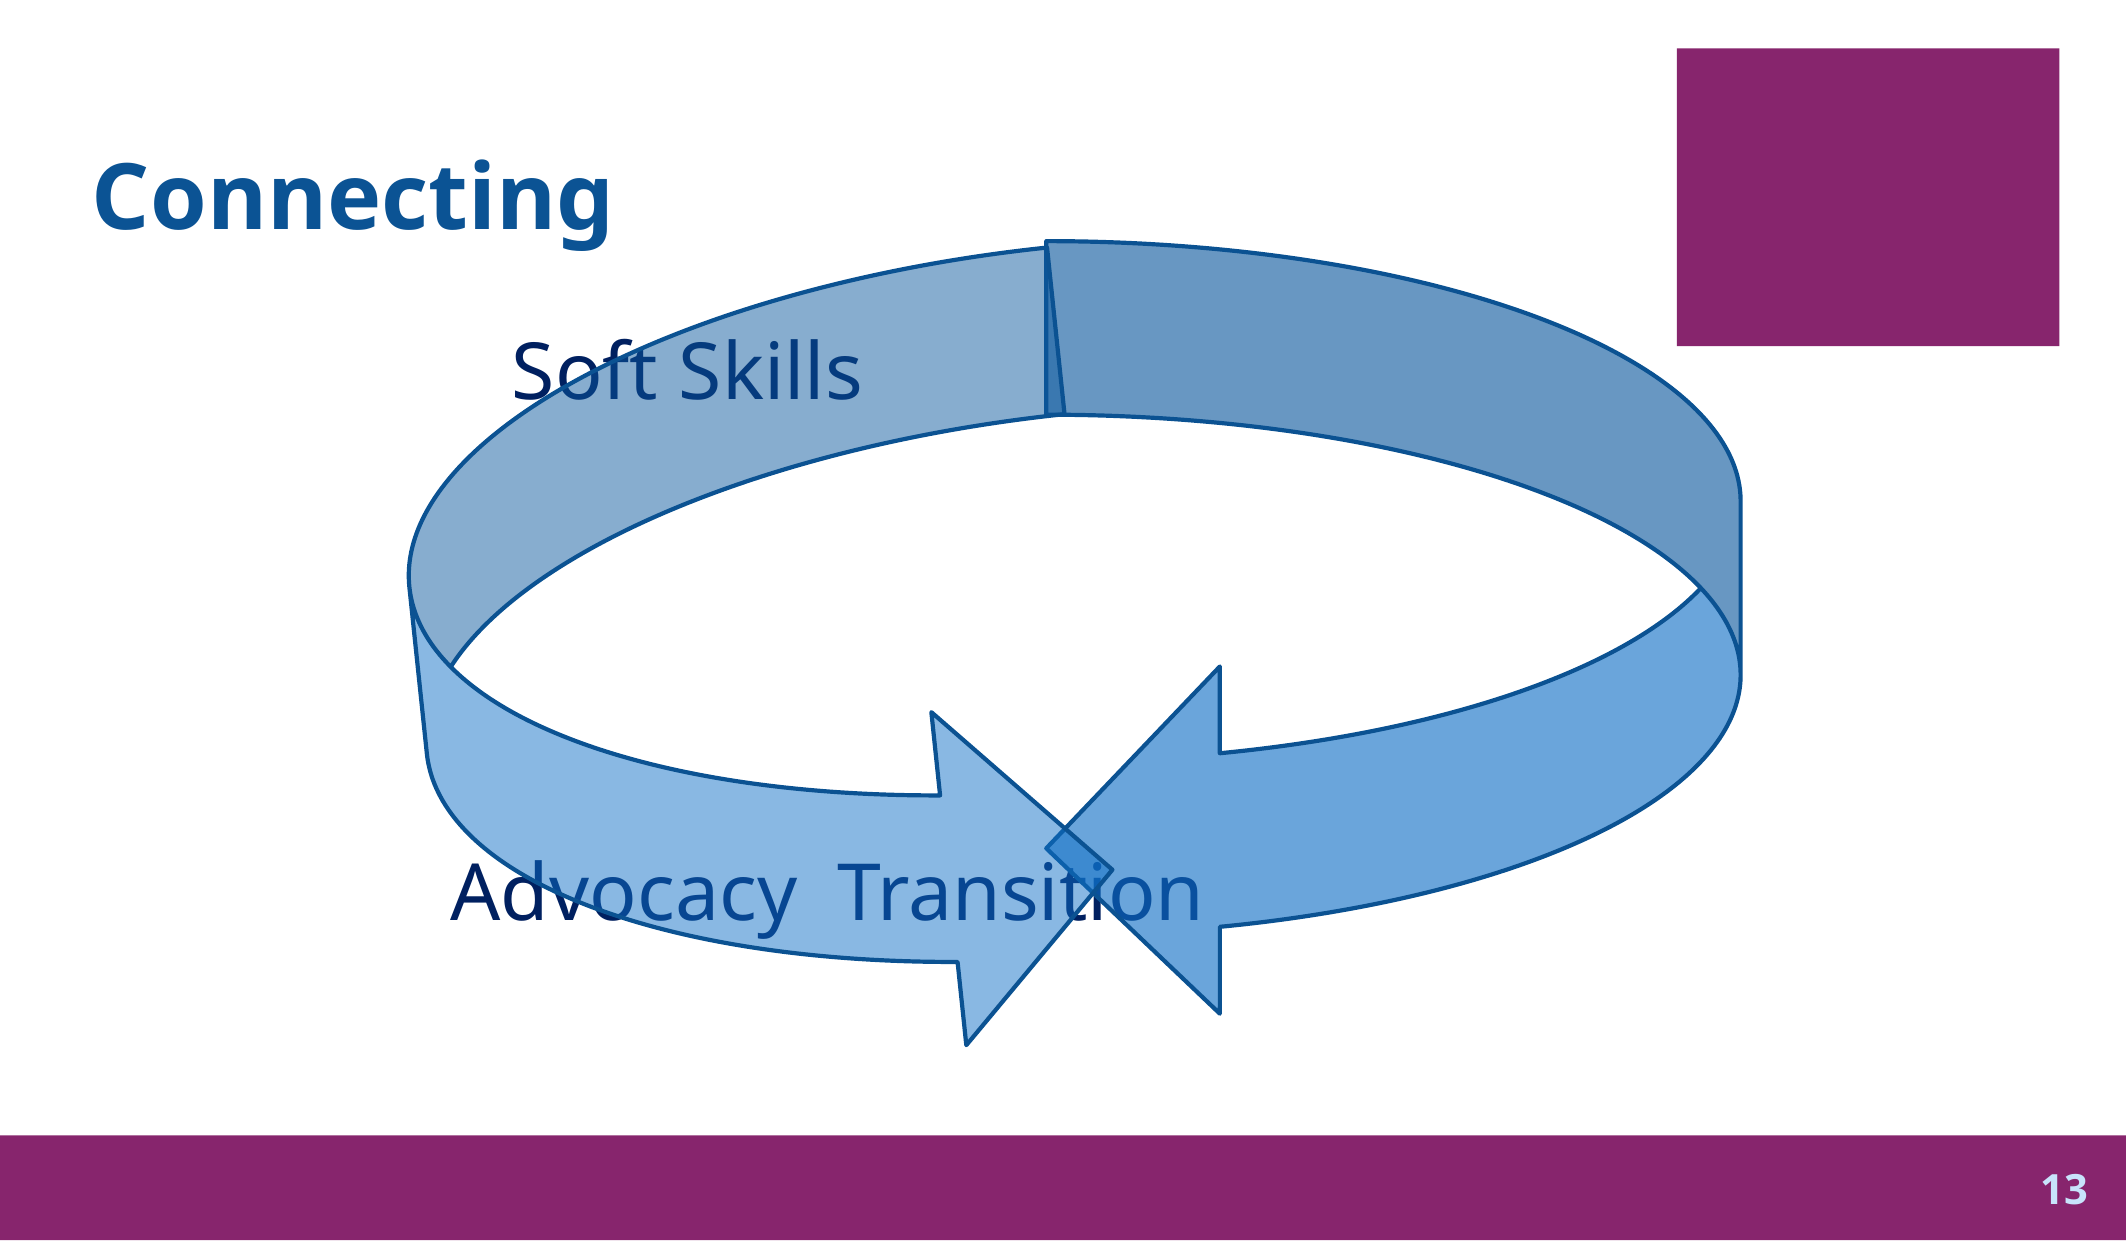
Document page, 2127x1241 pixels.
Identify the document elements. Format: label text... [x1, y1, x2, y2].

text_box [1044, 239, 1743, 1016]
footer [0, 1135, 2126, 1241]
text_box [406, 245, 1115, 1048]
title Connecting [76, 48, 1591, 256]
slide_number 13 [1624, 1154, 2104, 1221]
list Soft Skills Advocacy Transition [306, 313, 1820, 1078]
